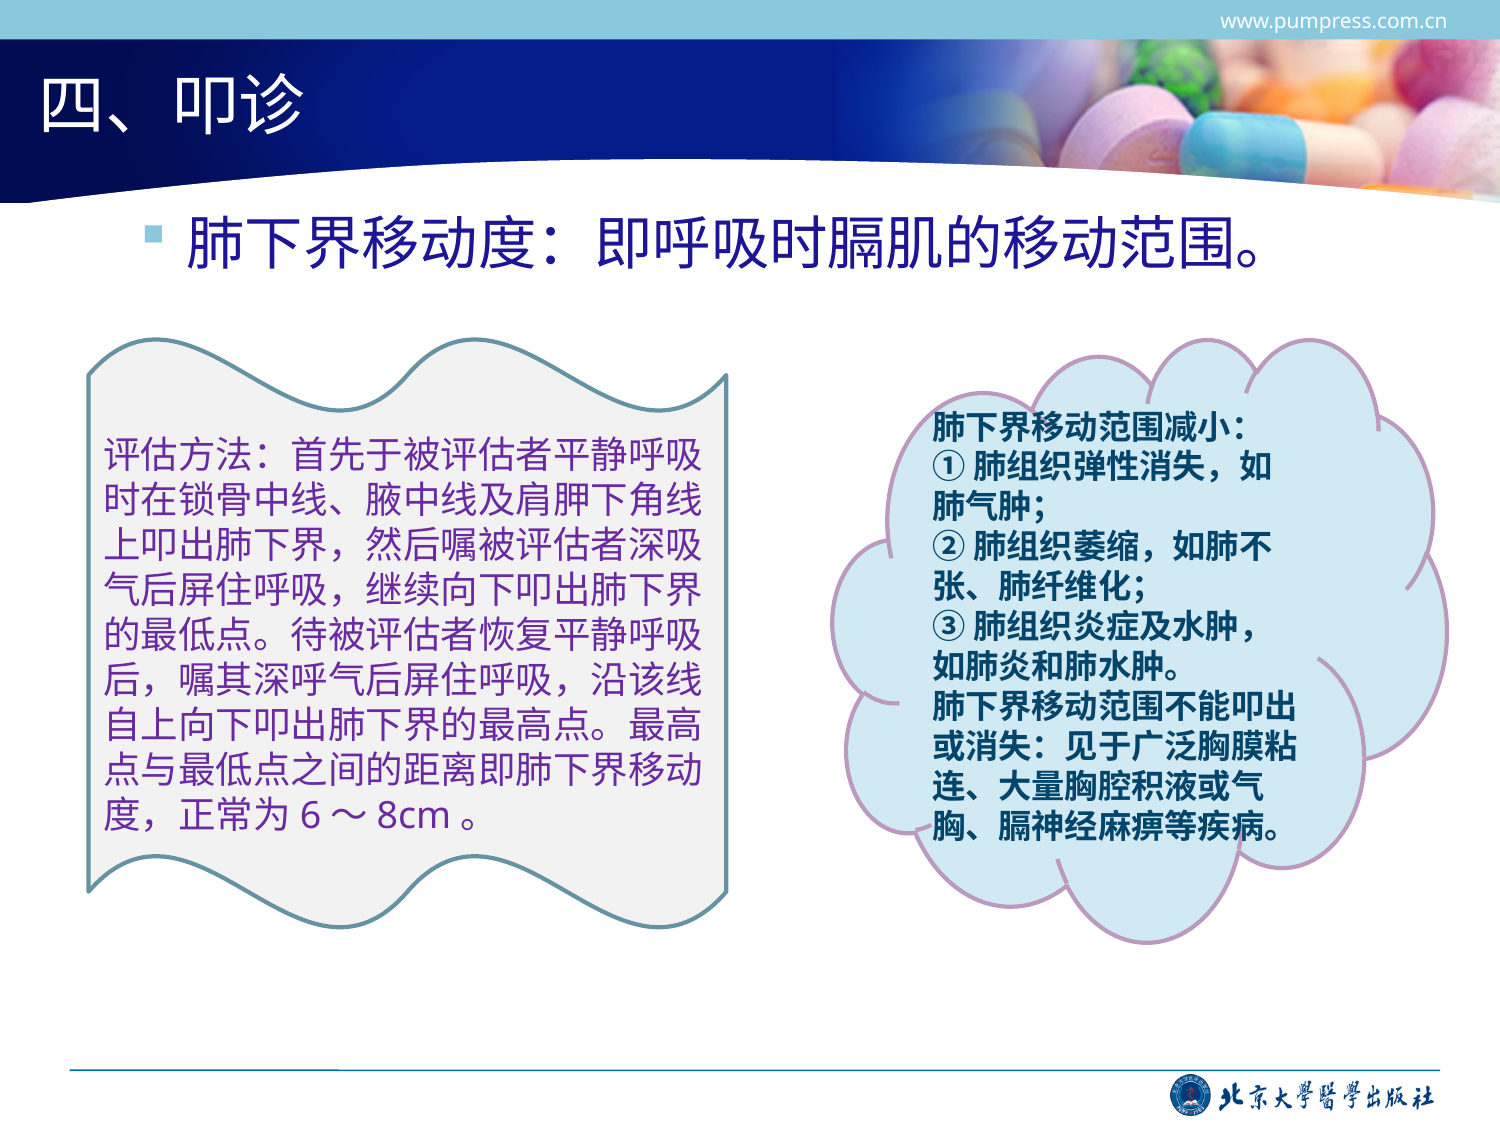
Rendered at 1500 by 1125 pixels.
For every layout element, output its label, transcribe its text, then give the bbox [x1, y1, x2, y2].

picture [1170, 1074, 1436, 1118]
text_box 评估方法：首先于被评估者平静呼吸时在锁骨中线、腋中线及肩胛下角线上叩出肺下界，然后嘱被评估者深吸气后屏住呼吸，继续向下叩出肺下界的最低点。待被评估者恢复平静呼吸后，嘱其深呼气后屏住呼吸，沿该线自上向下叩出肺下界的最高点。最高点与最低点之间的距离即肺下界移动度，正常为6～8cm。 [86, 337, 729, 930]
picture [0, 40, 1500, 203]
title 四、叩诊 [23, 56, 1349, 149]
slide_number www.pumpress.com.cn [1024, 0, 1463, 38]
text_box 肺下界移动范围减小： ①肺组织弹性消失，如肺气肿； ②肺组织萎缩，如肺不张、肺纤维化； ③肺组织炎症及水肿，如肺炎和肺水肿。 肺下界移动范围不能叩出或消失：见于广泛胸膜粘连、大量胸腔积液或气胸、膈神经麻痹等疾病。 [830, 337, 1450, 945]
list 肺下界移动度：即呼吸时膈肌的移动范围。 [50, 199, 1463, 1025]
